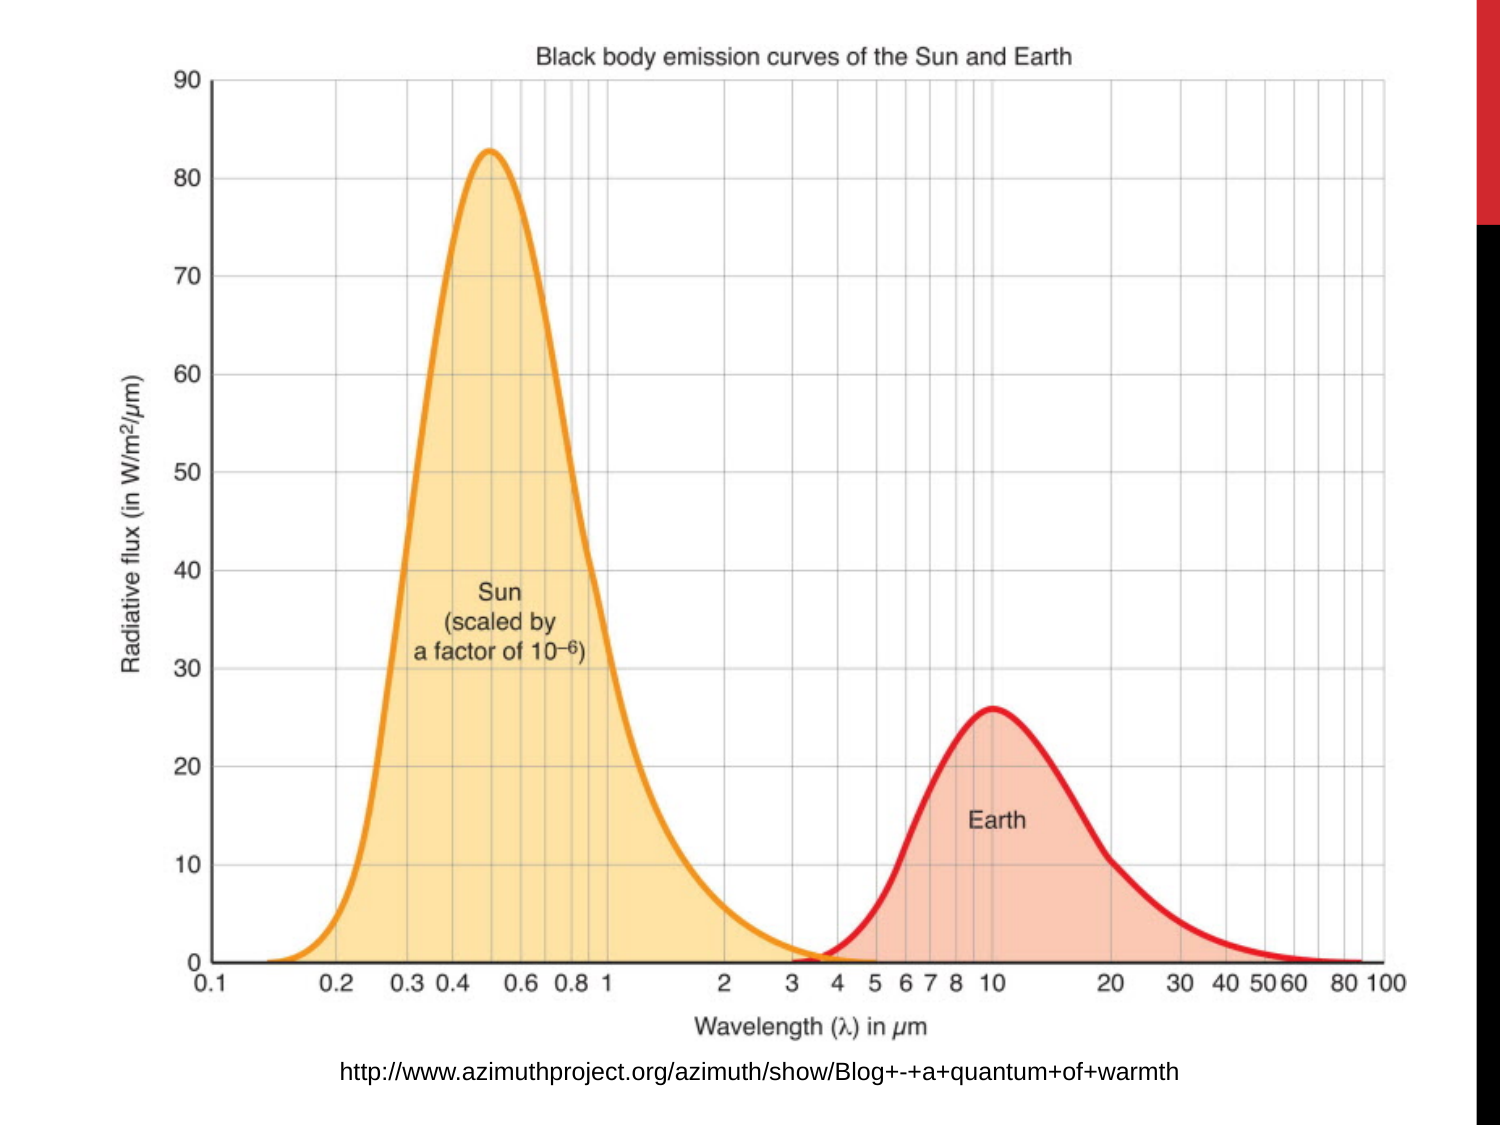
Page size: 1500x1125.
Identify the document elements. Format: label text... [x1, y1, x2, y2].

text_box http://www.azimuthproject.org/azimuth/show/Blog+-+a+quantum+of+warmth [324, 1052, 1365, 1093]
picture [111, 44, 1407, 1047]
